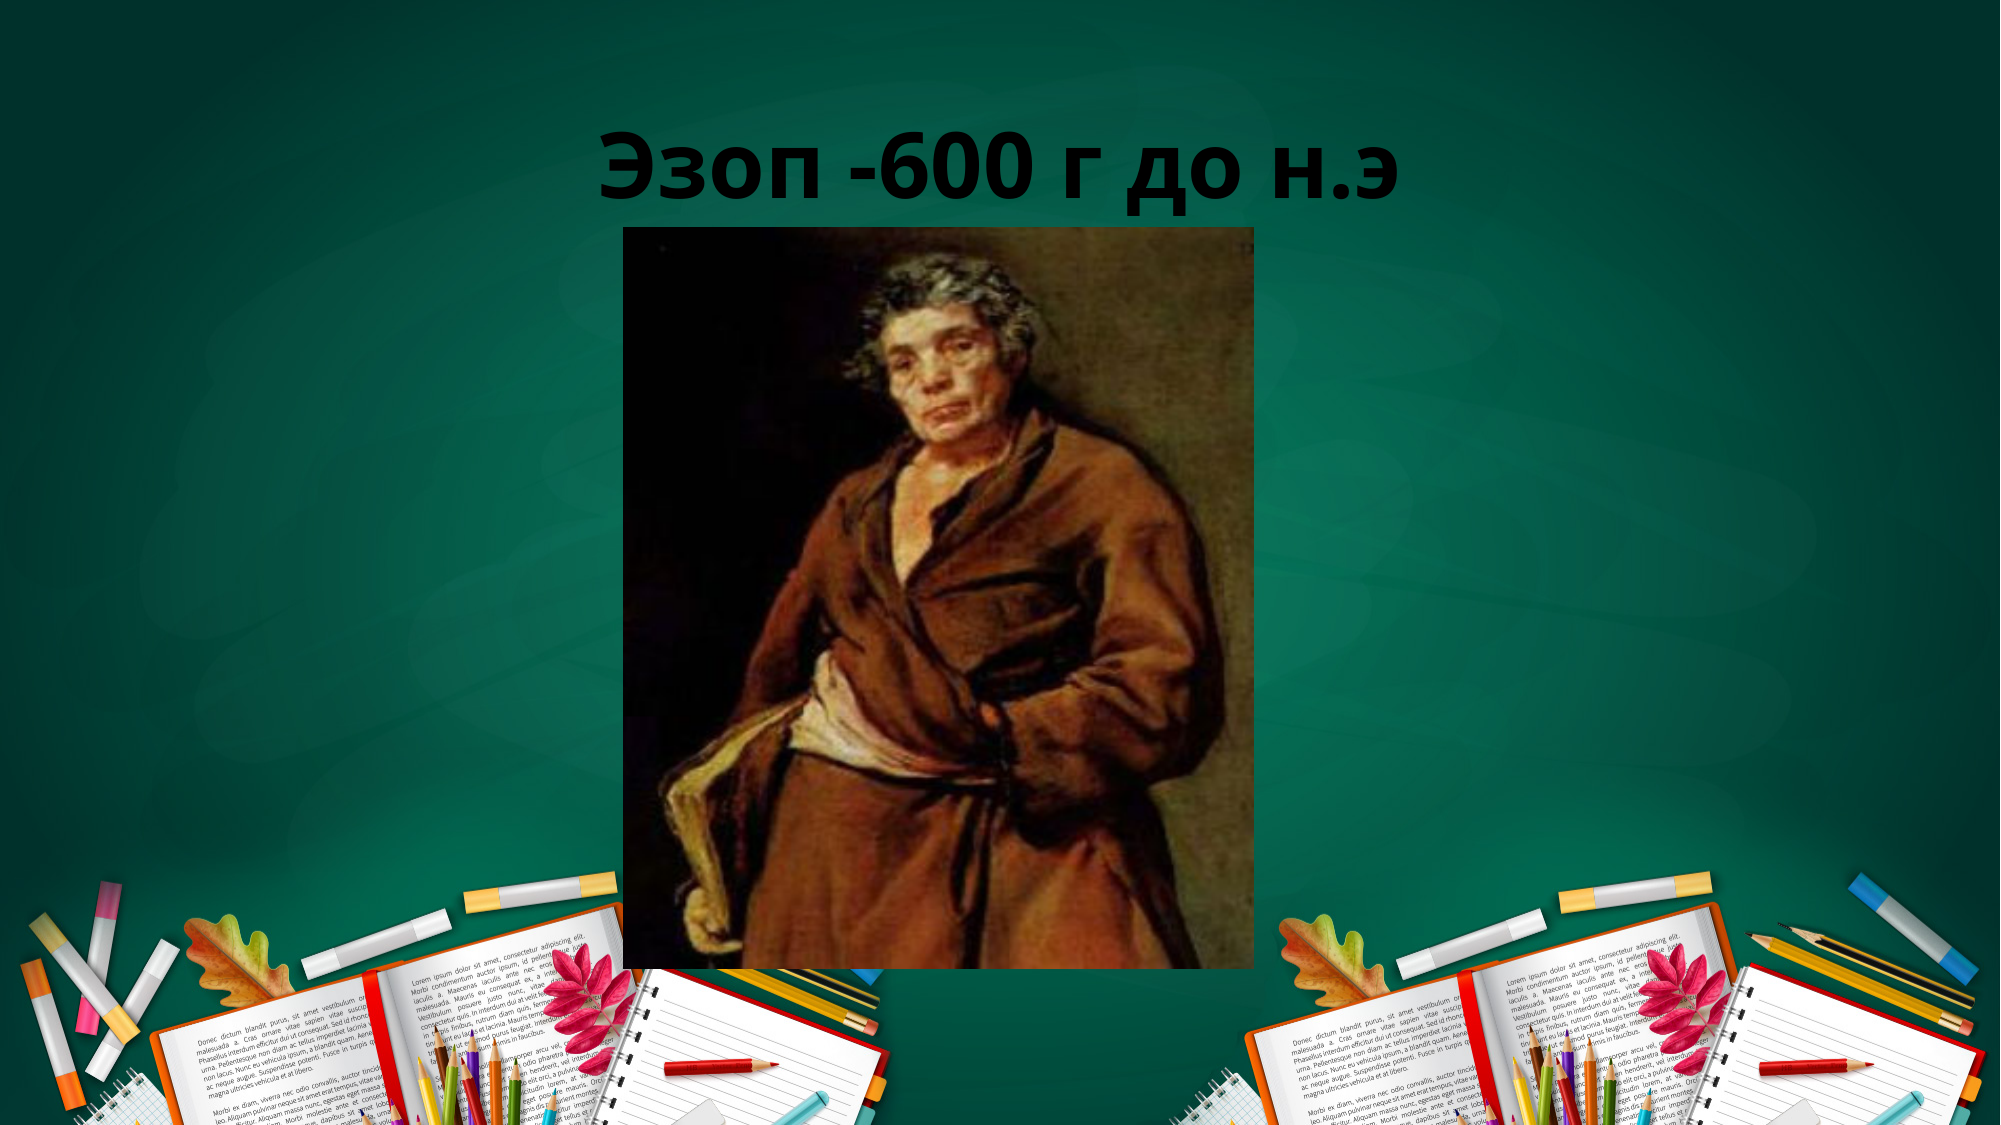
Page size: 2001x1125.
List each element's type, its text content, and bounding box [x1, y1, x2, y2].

title Эзоп -600 г до н.э [137, 59, 1863, 278]
picture [0, 0, 2000, 1125]
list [623, 226, 1254, 969]
